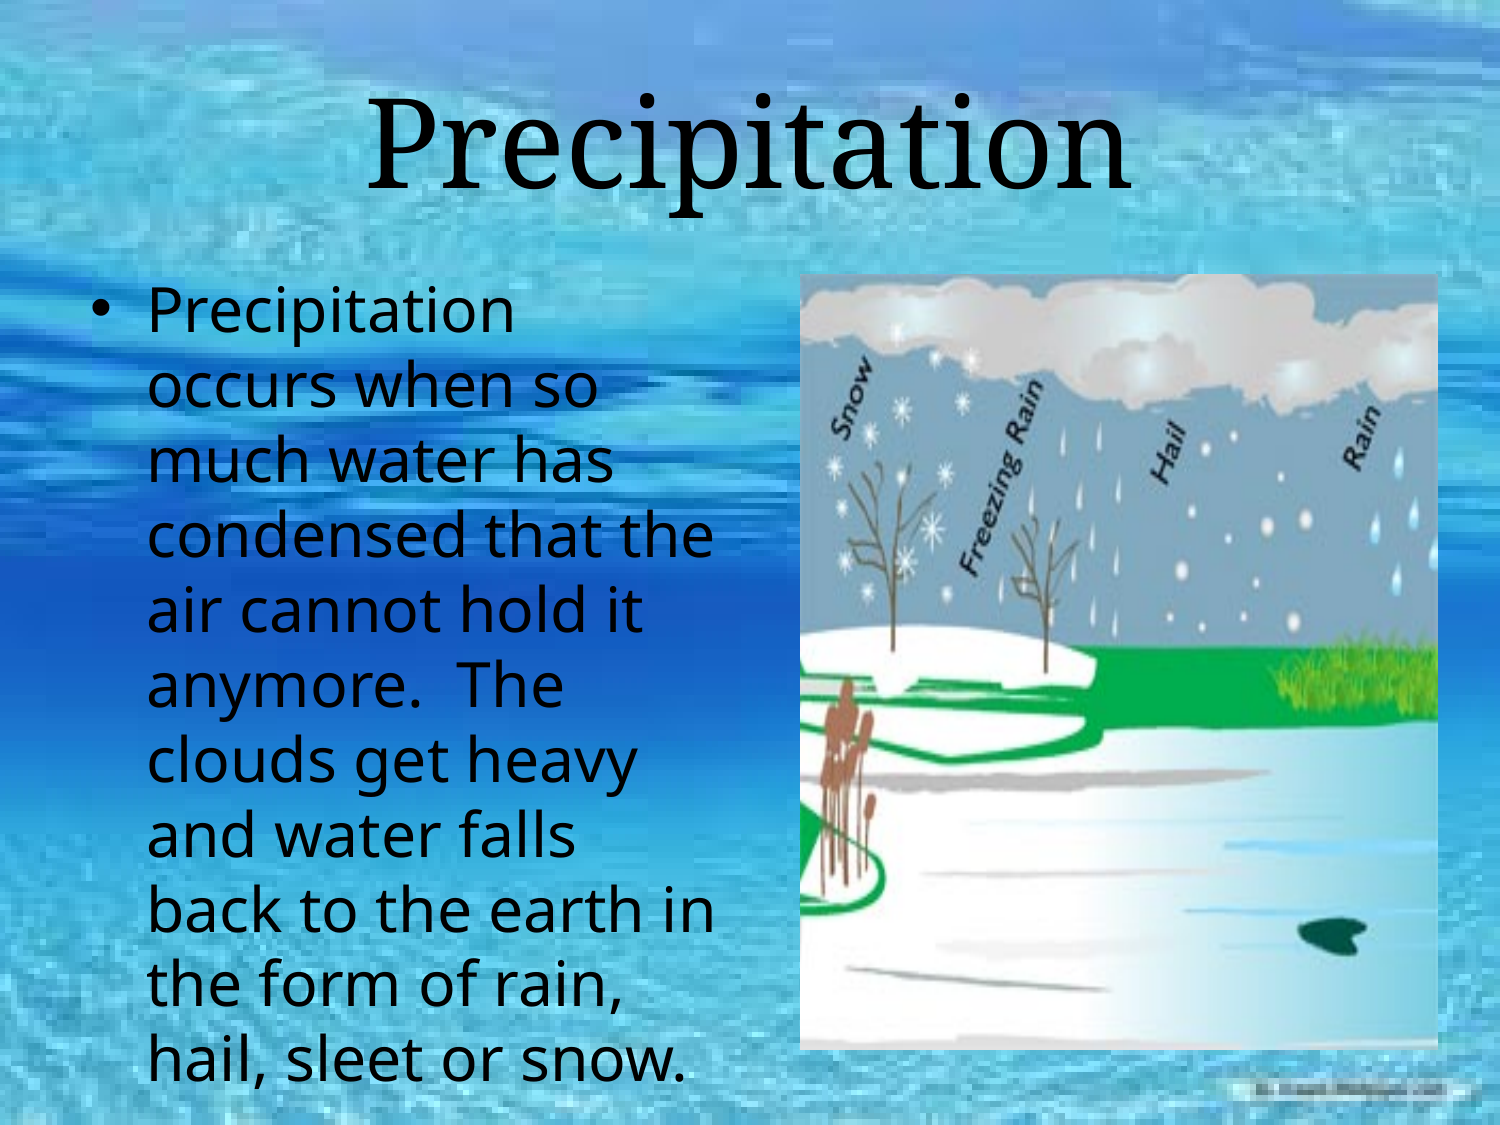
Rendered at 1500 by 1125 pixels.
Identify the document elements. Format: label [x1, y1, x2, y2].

list [799, 274, 1438, 1051]
picture [0, 0, 1500, 1125]
